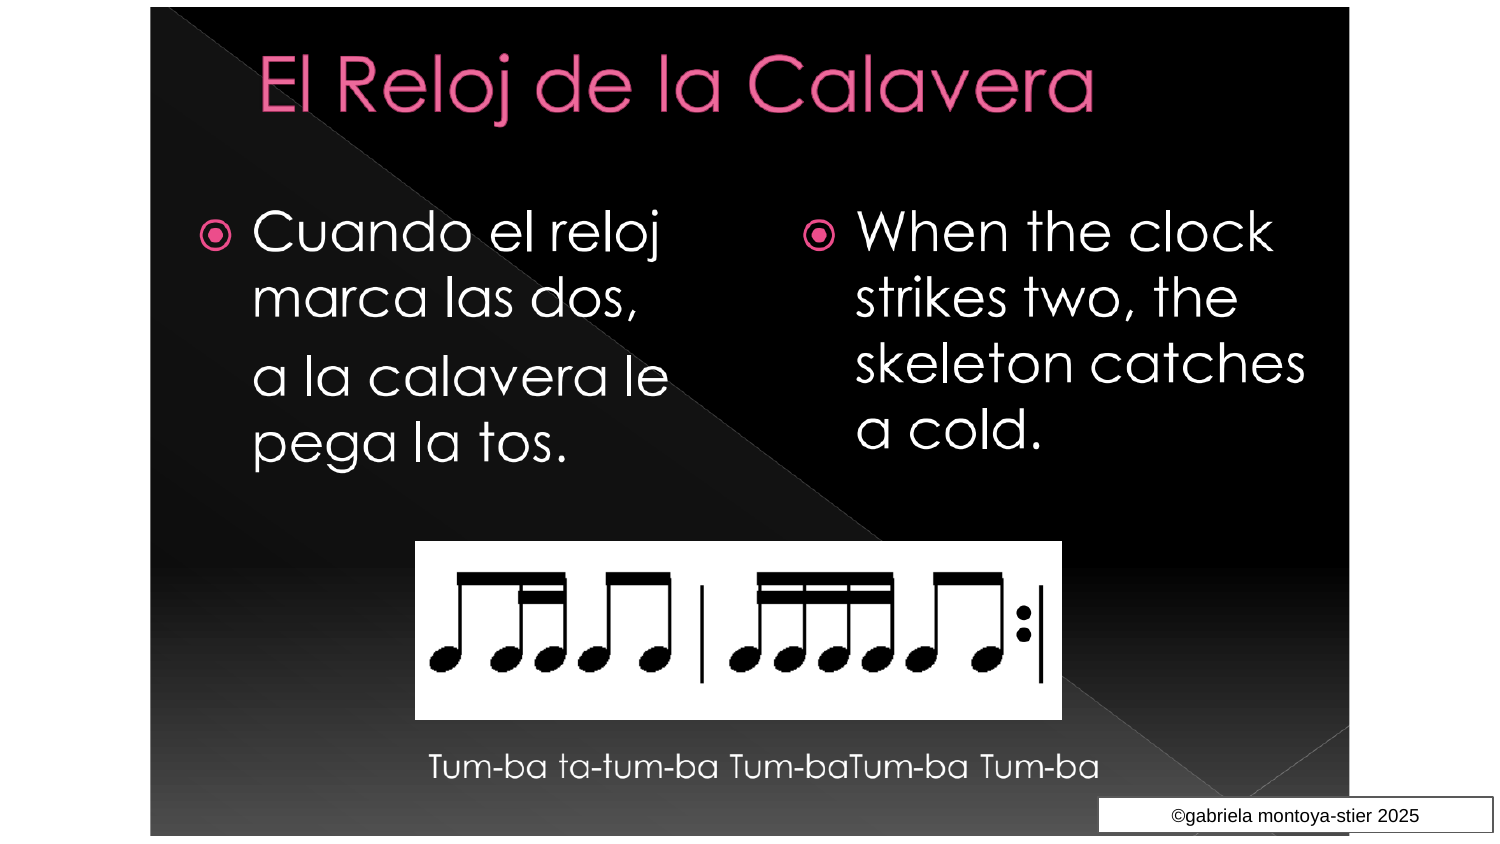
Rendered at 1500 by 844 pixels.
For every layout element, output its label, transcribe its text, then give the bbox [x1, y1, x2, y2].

text_box ©gabriela montoya-stier 2025 [1355, 796, 1494, 833]
picture [150, 7, 1350, 837]
